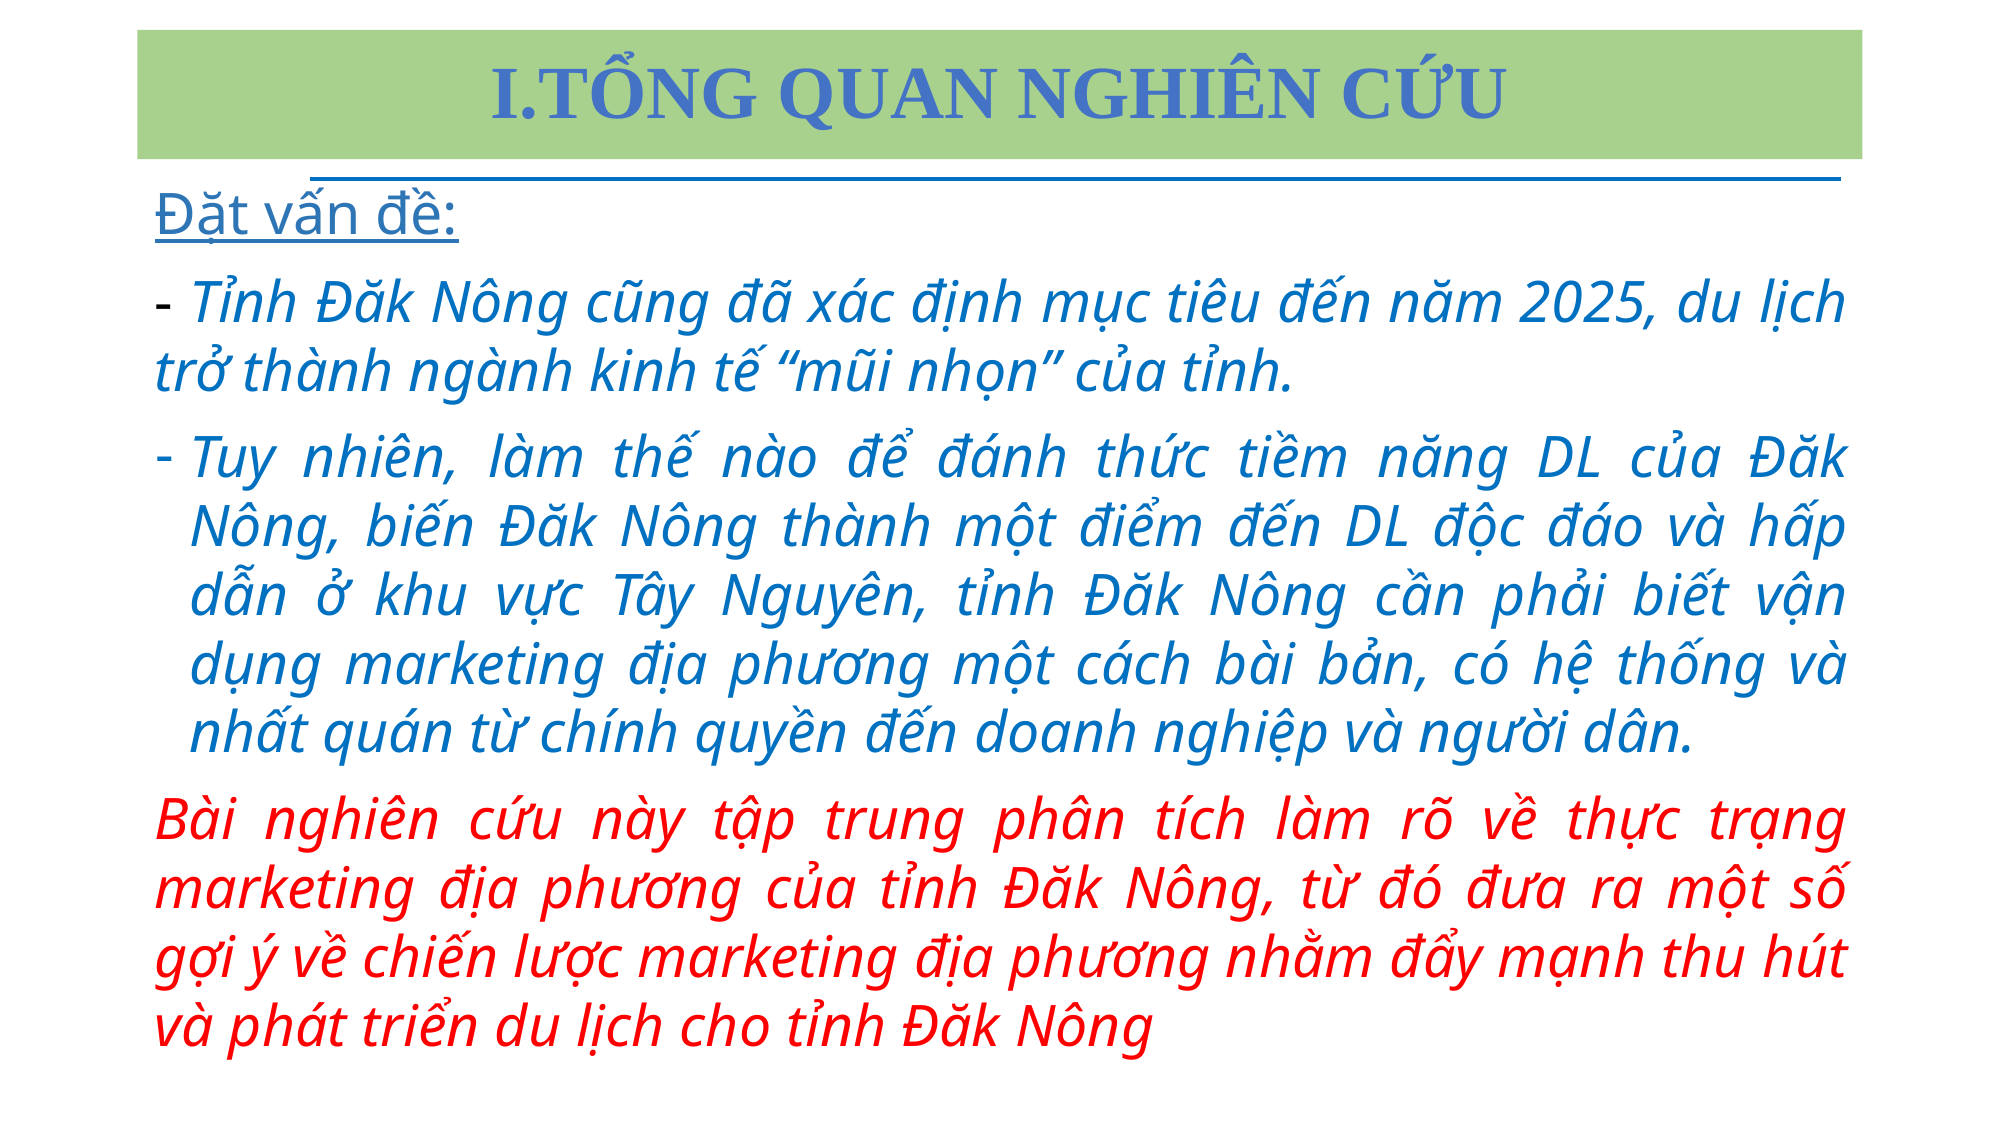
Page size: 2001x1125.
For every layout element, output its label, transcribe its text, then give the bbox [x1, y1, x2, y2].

title I.TỔNG QUAN NGHIÊN CỨU [137, 29, 1863, 160]
list Đặt vấn đề: - Tỉnh Đăk Nông cũng đã xác định mục tiêu đến năm 2025, du lịch trở thành ngành kinh tế “mũi nhọn” của tỉnh. Tuy nhiên, làm thế nào để đánh thức tiềm năng DL của Đăk Nông, biến Đăk Nông thành một điểm đến DL độc đáo và hấp dẫn ở khu vực Tây Nguyên, tỉnh Đăk Nông cần phải biết vận dụng marketing địa phương một cách bài bản, có hệ thống và nhất quán từ chính quyền đến doanh nghiệp và người dân. Bài nghiên cứu này tập trung phân tích làm rõ về thực trạng marketing địa phương của tỉnh Đăk Nông, từ đó đưa ra một số gợi ý về chiến lược marketing địa phương nhằm đẩy mạnh thu hút và phát triển du lịch cho tỉnh Đăk Nông [139, 177, 1865, 1083]
